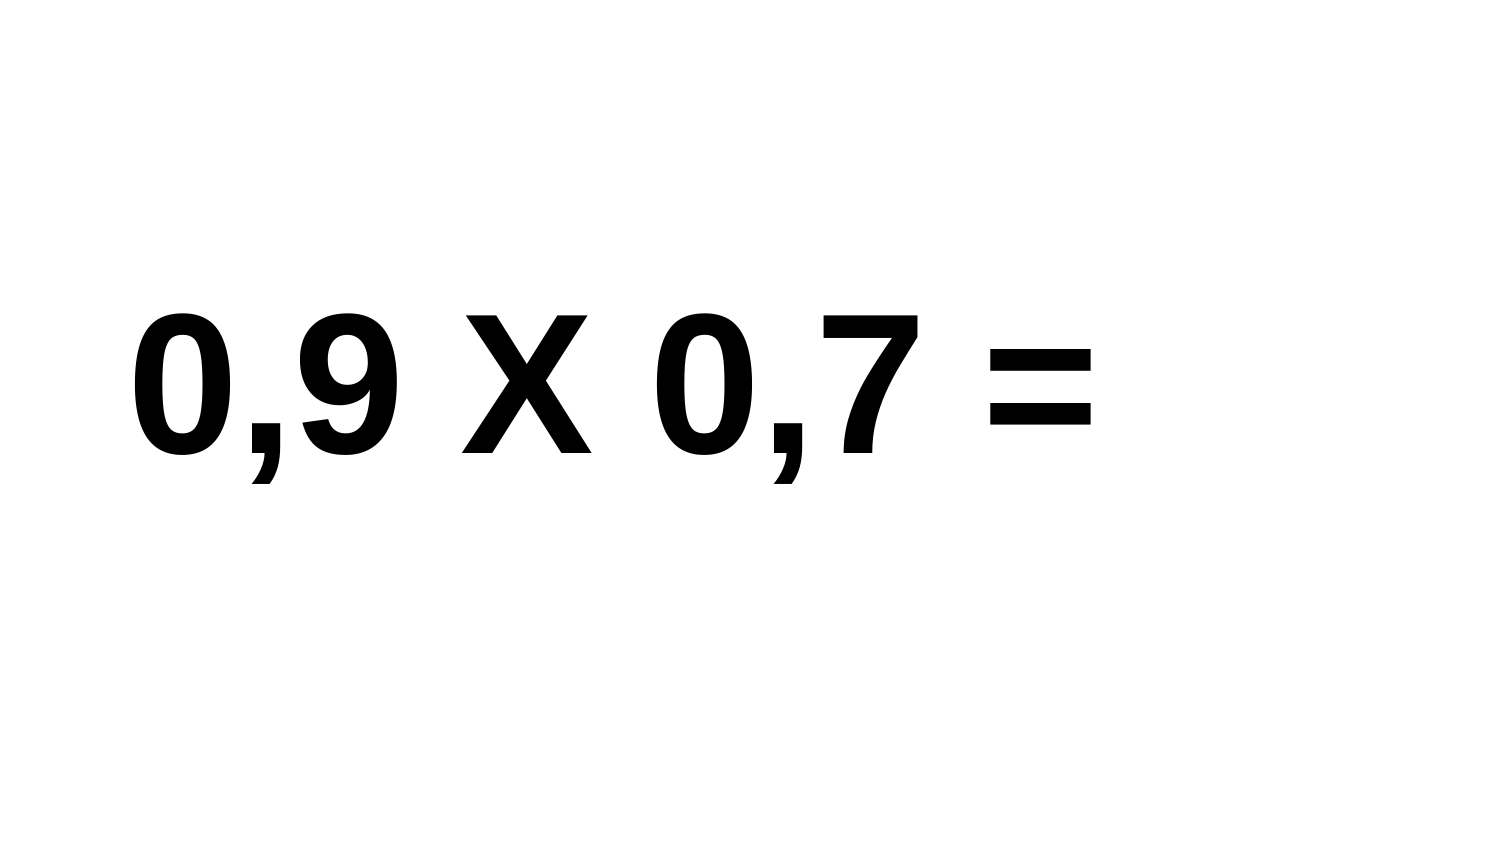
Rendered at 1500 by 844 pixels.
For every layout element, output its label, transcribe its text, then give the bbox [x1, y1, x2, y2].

text_box 0,9 X 0,7 = [112, 318, 1388, 509]
